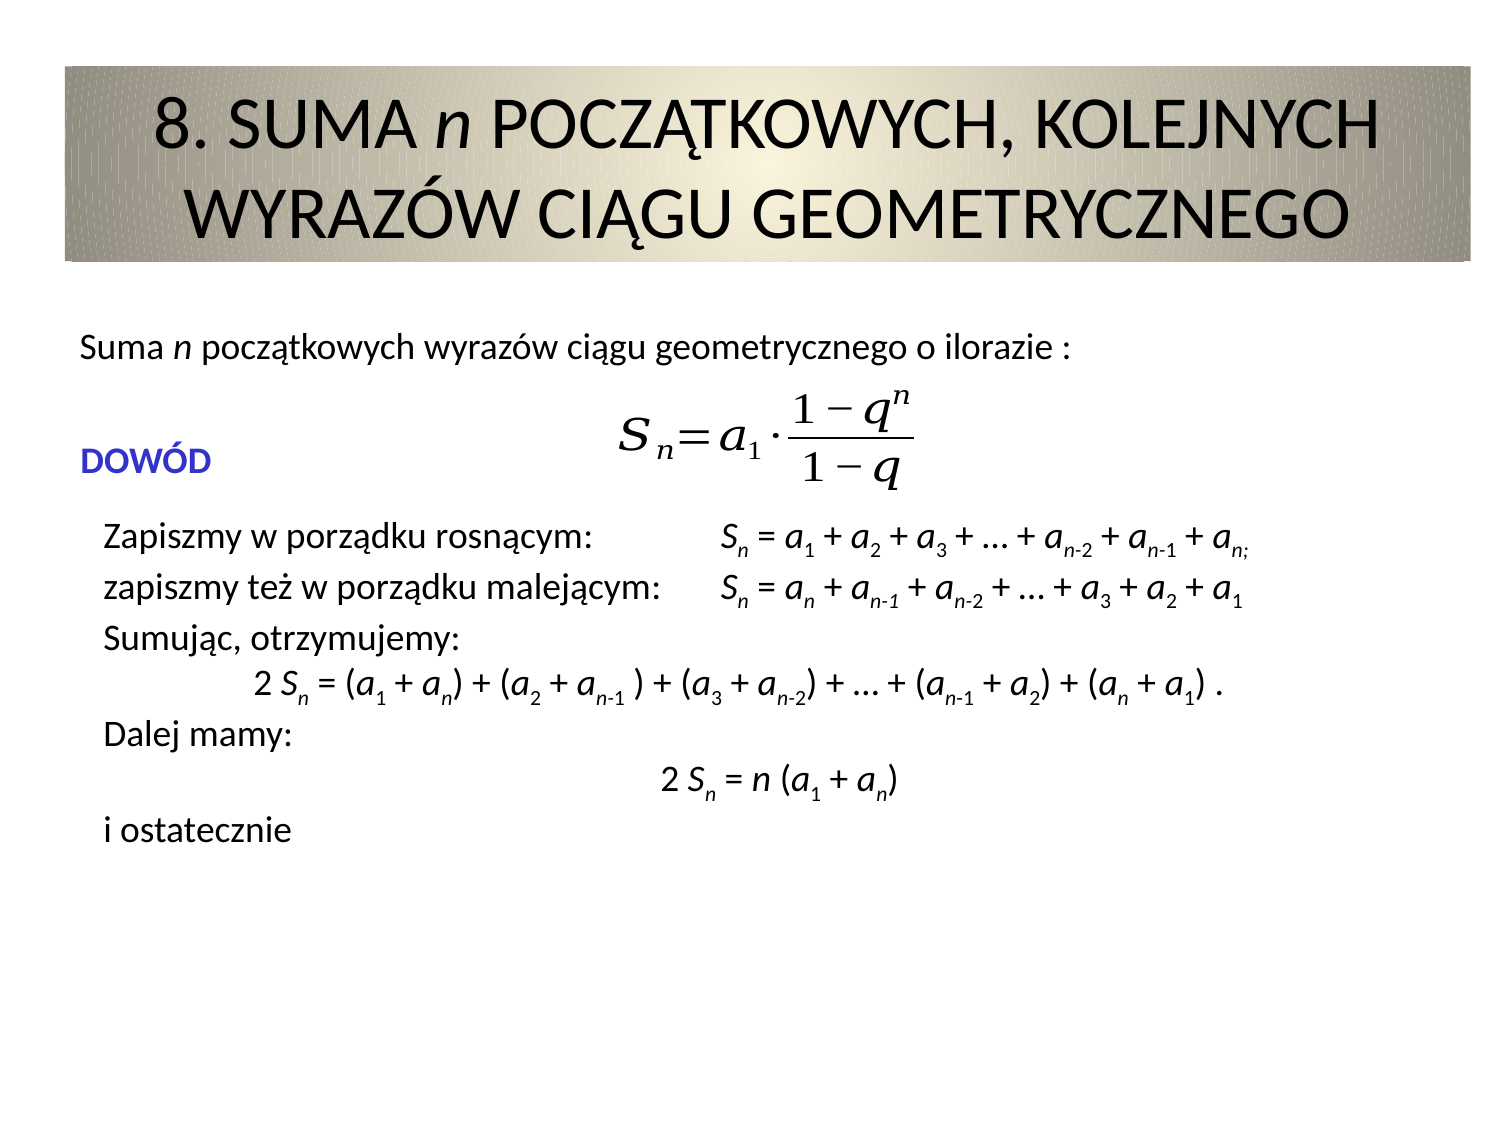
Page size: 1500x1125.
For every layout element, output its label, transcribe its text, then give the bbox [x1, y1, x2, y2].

text_box DOWÓD [65, 429, 227, 489]
text_box 8. SUMA n POCZĄTKOWYCH, KOLEJNYCH WYRAZÓW CIĄGU GEOMETRYCZNEGO [64, 66, 1471, 262]
